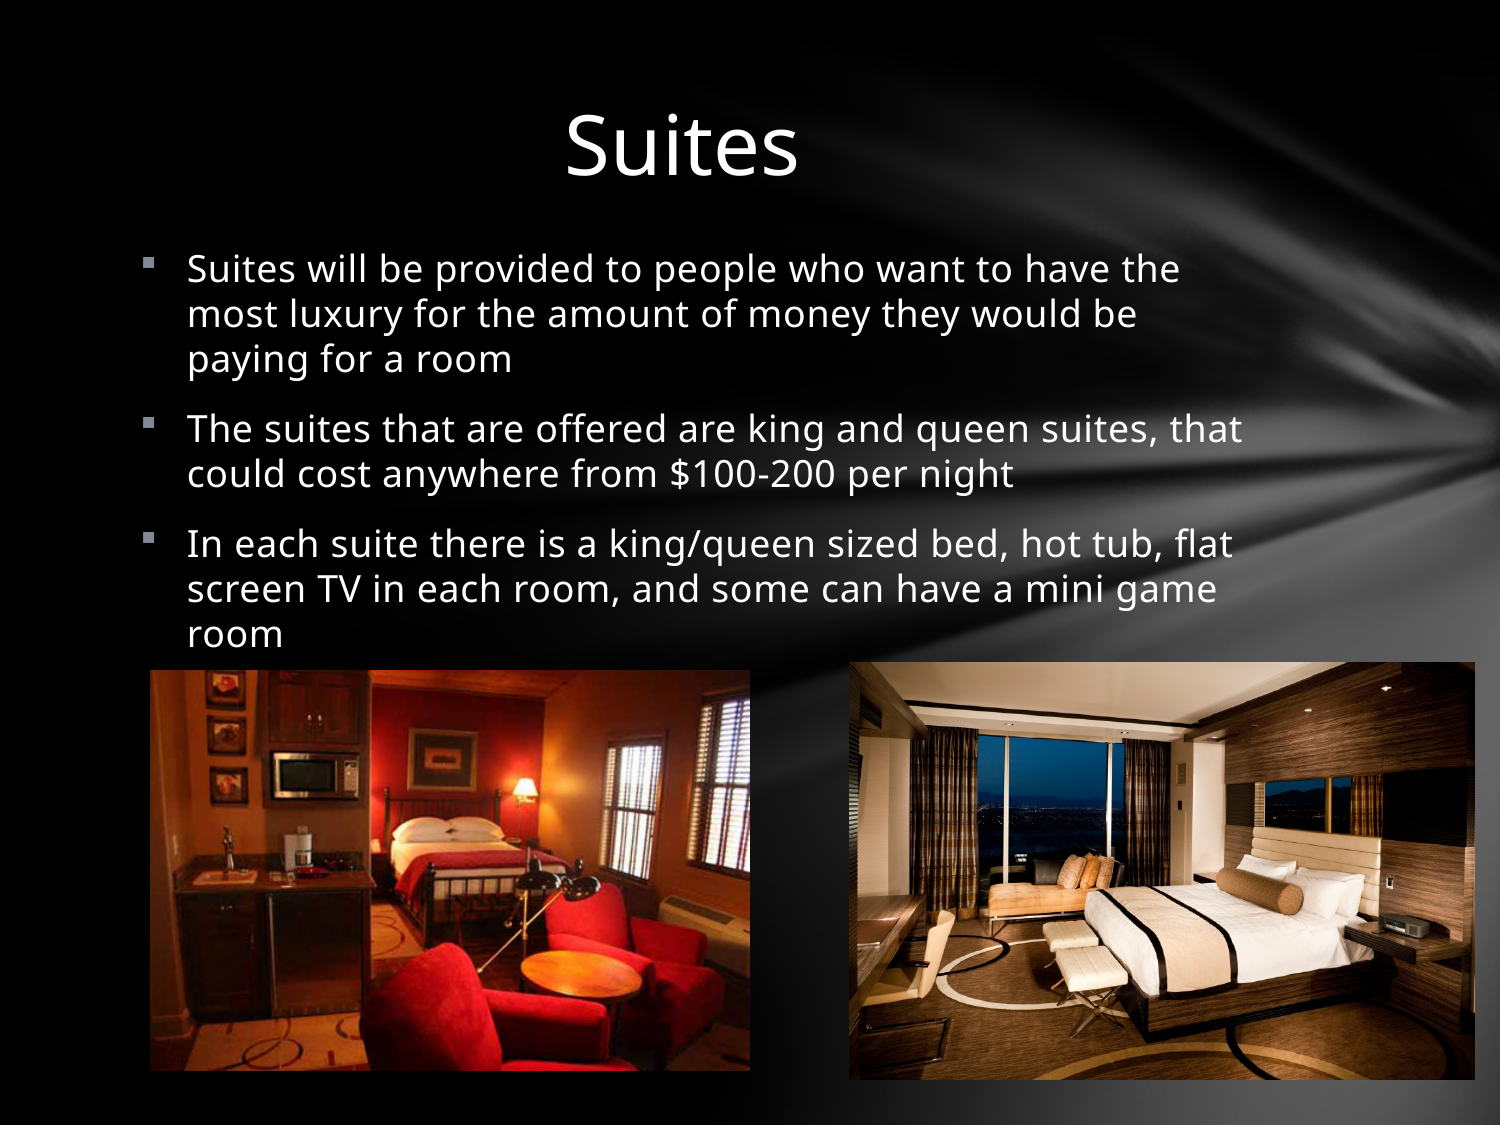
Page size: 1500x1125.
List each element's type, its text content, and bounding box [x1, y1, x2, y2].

title Suites [99, 24, 1360, 200]
list Suites will be provided to people who want to have the most luxury for the amount of money they would be paying for a room The suites that are offered are king and queen suites, that could cost anywhere from $100-200 per night In each suite there is a king/queen sized bed, hot tub, flat screen TV in each room, and some can have a mini game room [125, 237, 1281, 903]
picture [849, 662, 1476, 1080]
picture [149, 670, 751, 1071]
